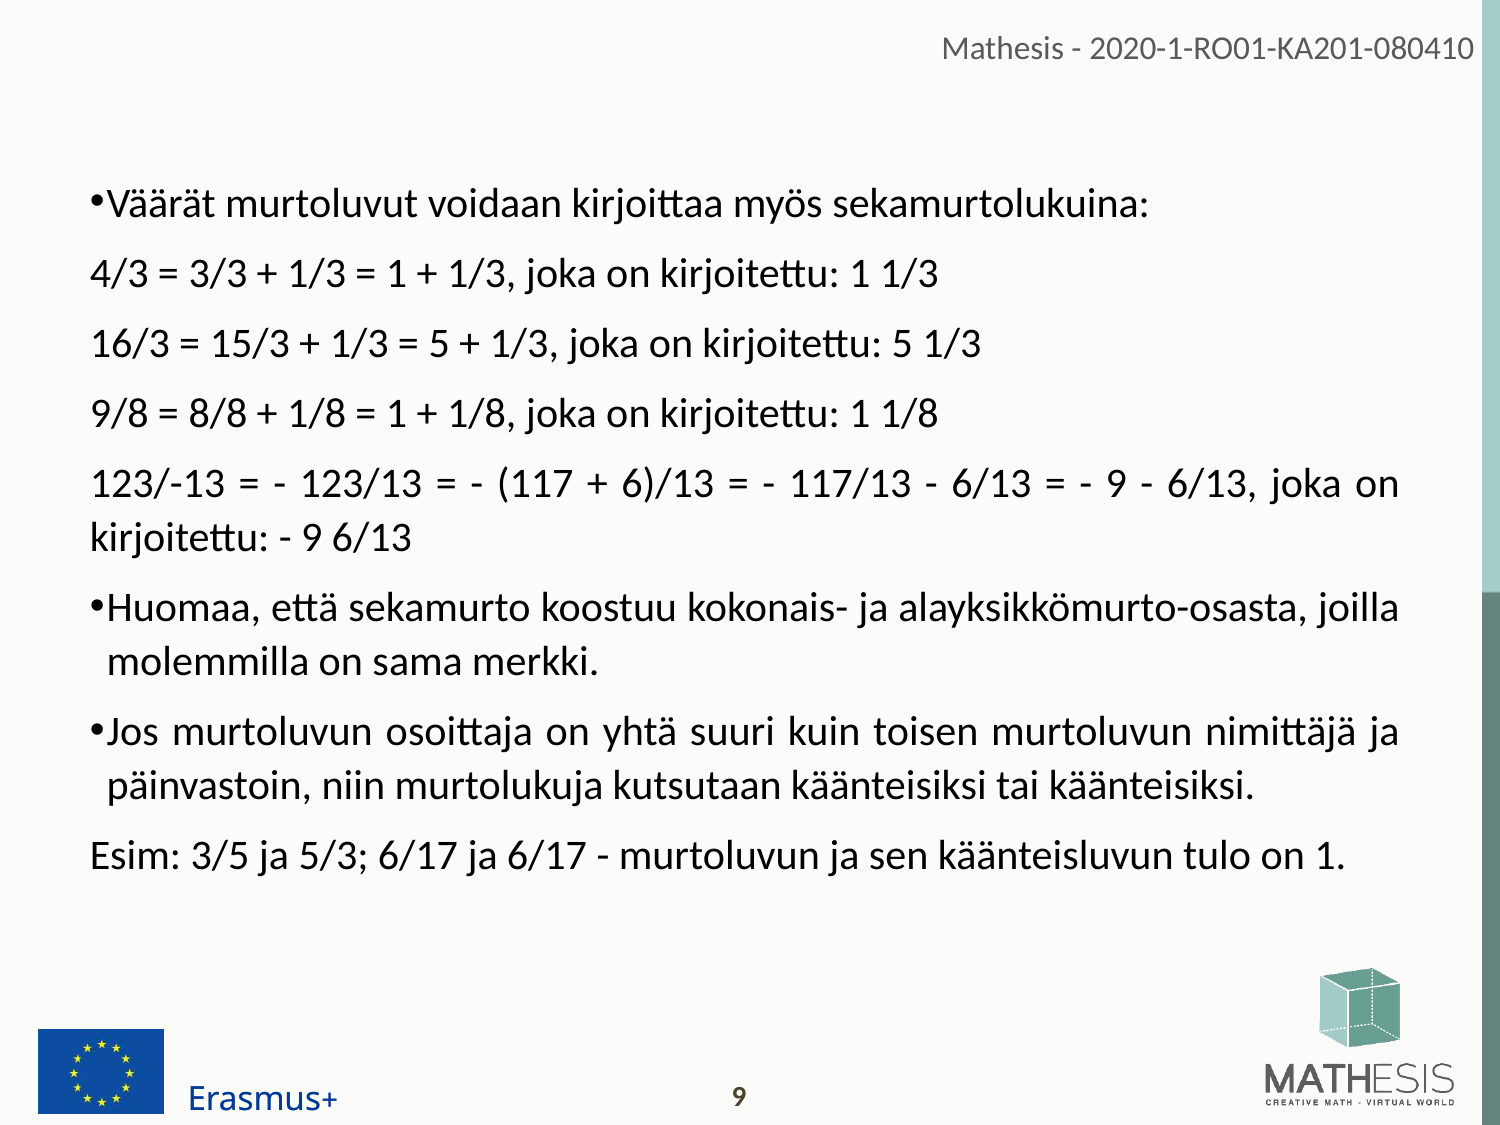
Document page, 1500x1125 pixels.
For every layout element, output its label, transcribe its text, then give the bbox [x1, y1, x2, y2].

picture [38, 1029, 164, 1114]
list Väärät murtoluvut voidaan kirjoittaa myös sekamurtolukuina: 4/3 = 3/3 + 1/3 = 1 + 1/3, joka on kirjoitettu: 1 1/3 16/3 = 15/3 + 1/3 = 5 + 1/3, joka on kirjoitettu: 5 1/3 9/8 = 8/8 + 1/8 = 1 + 1/8, joka on kirjoitettu: 1 1/8 123/-13 = - 123/13 = - (117 + 6)/13 = - 117/13 - 6/13 = - 9 - 6/13, joka on kirjoitettu: - 9 6/13 Huomaa, että sekamurto koostuu kokonais- ja alayksikkömurto-osasta, joilla molemmilla on sama merkki. Jos murtoluvun osoittaja on yhtä suuri kuin toisen murtoluvun nimittäjä ja päinvastoin, niin murtolukuja kutsutaan käänteisiksi tai käänteisiksi. Esim: 3/5 ja 5/3; 6/17 ja 6/17 - murtoluvun ja sen käänteisluvun tulo on 1. [75, 164, 1425, 907]
